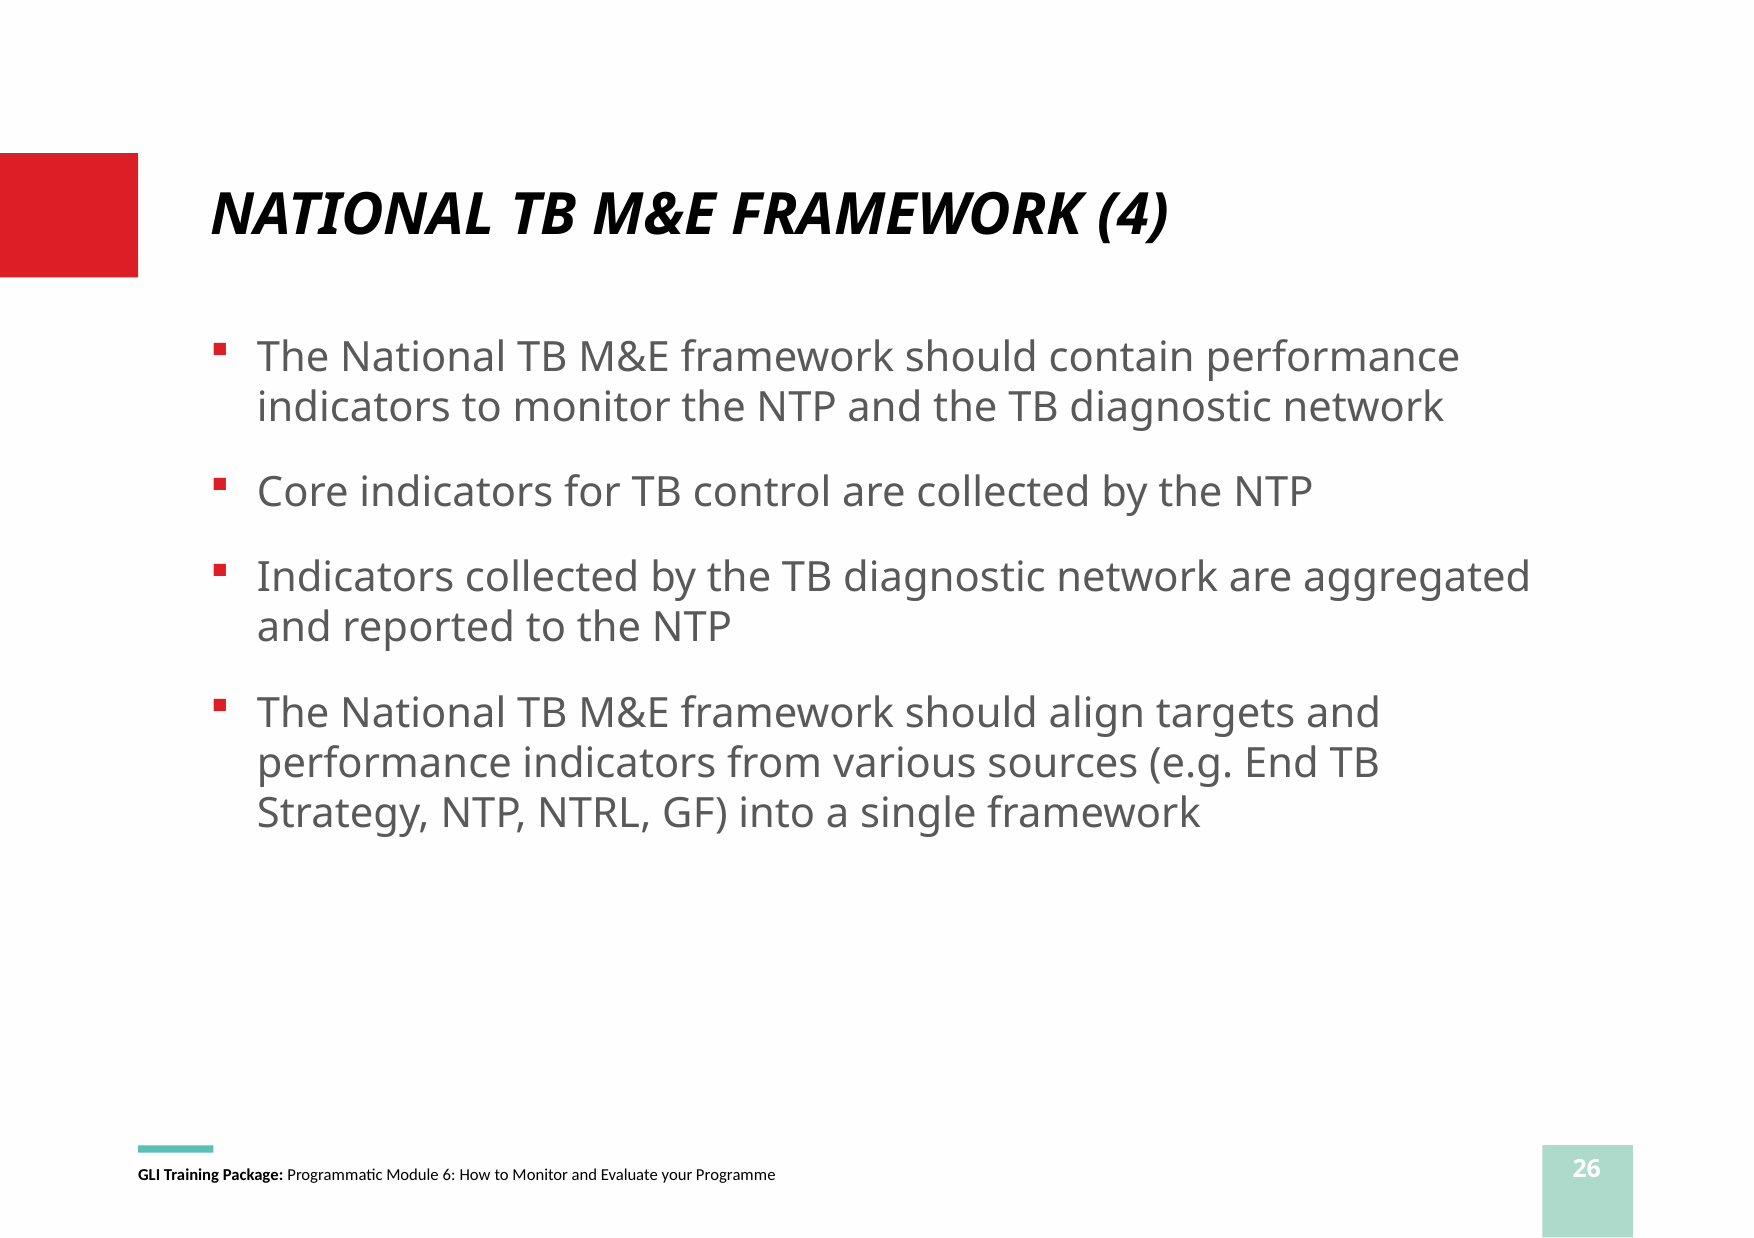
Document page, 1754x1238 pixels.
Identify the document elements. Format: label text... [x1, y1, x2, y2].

title NATIONAL TB M&E FRAMEWORK (4) [210, 153, 1543, 278]
list The National TB M&E framework should contain performance indicators to monitor the NTP and the TB diagnostic network Core indicators for TB control are collected by the NTP Indicators collected by the TB diagnostic network are aggregated and reported to the NTP The National TB M&E framework should align targets and performance indicators from various sources (e.g. End TB Strategy, NTP, NTRL, GF) into a single framework [210, 329, 1543, 1085]
